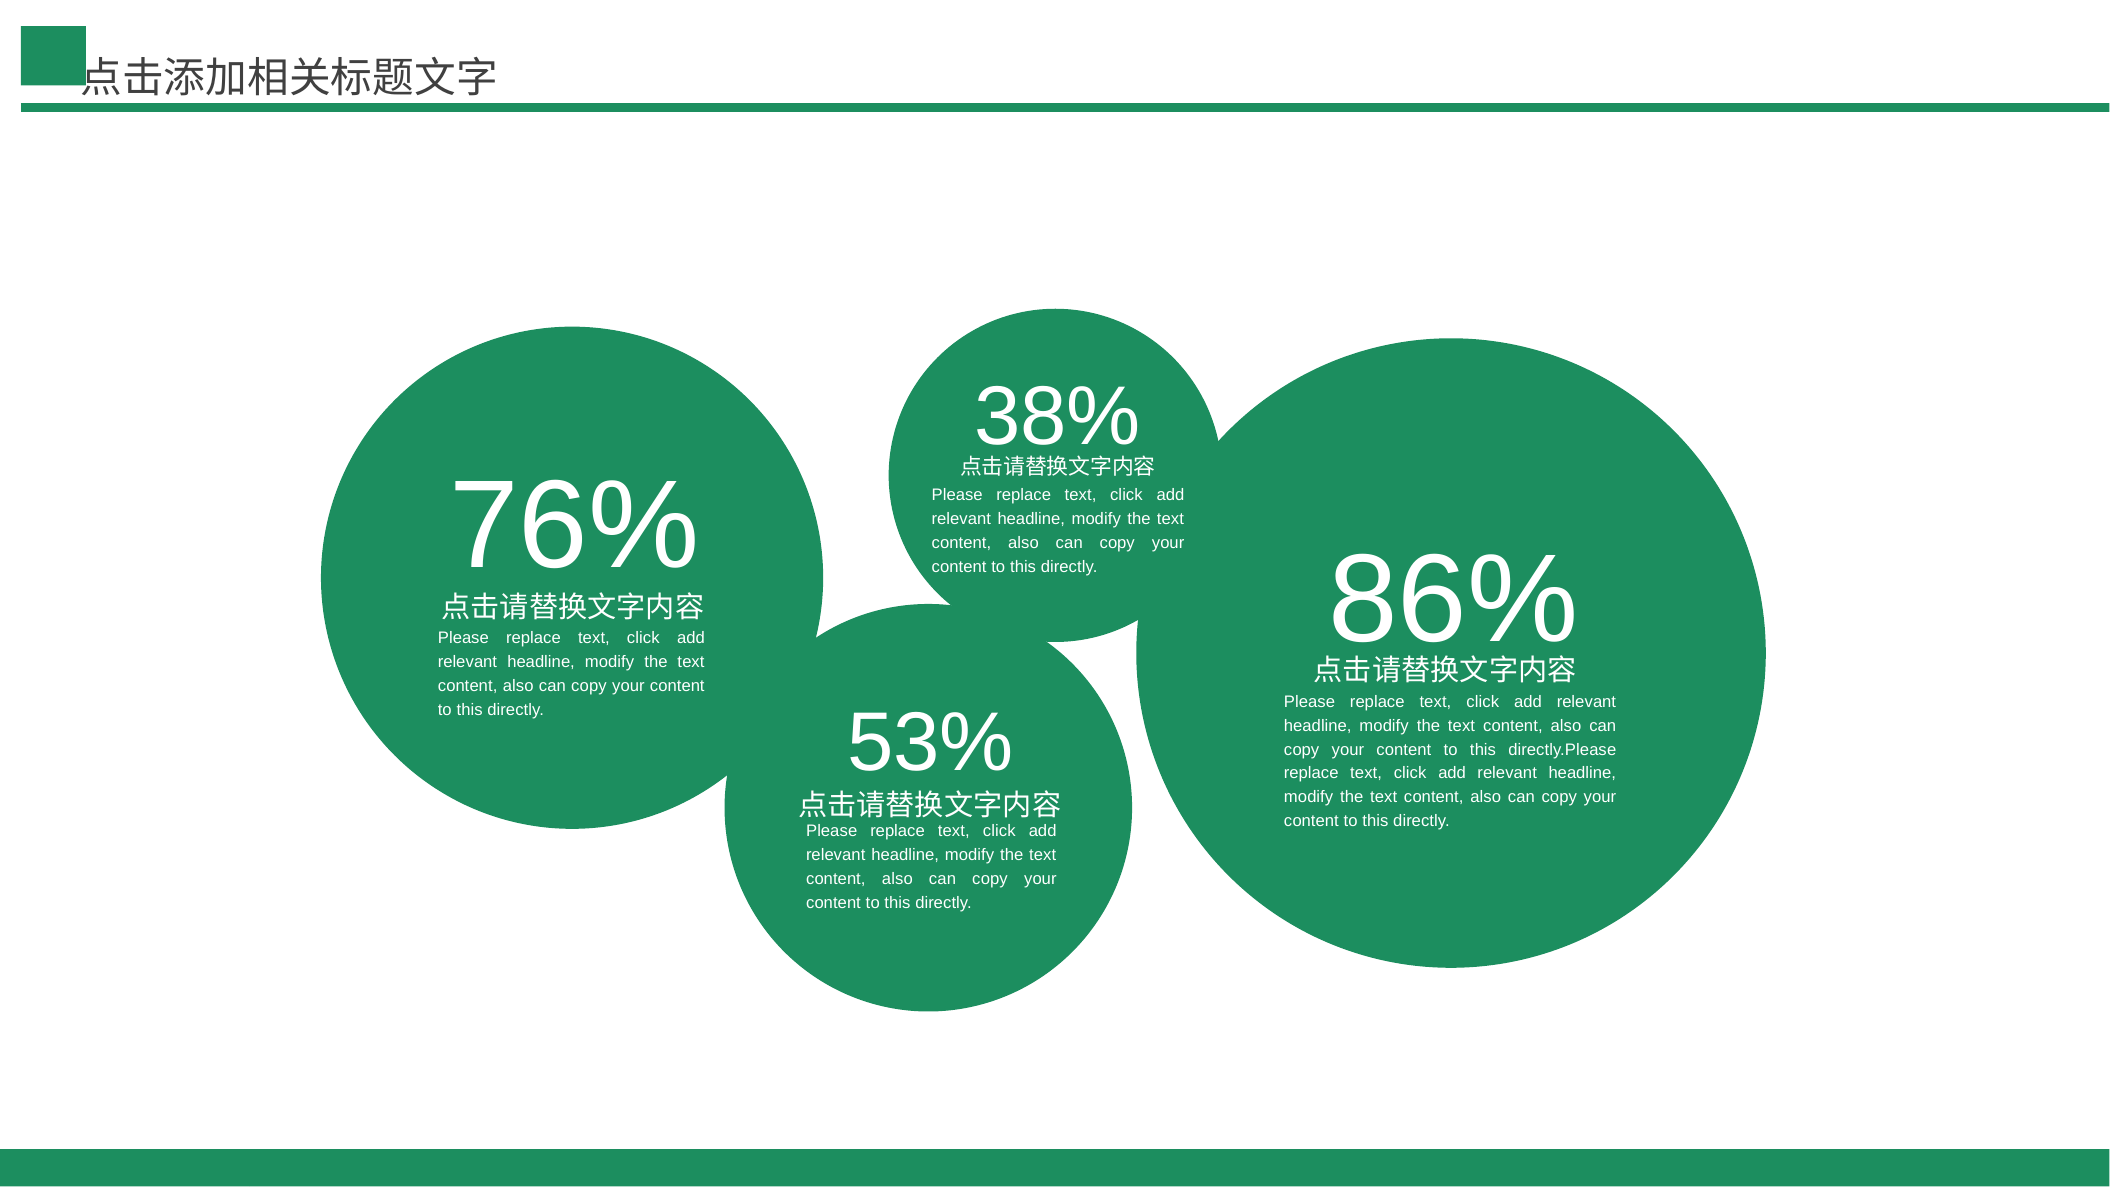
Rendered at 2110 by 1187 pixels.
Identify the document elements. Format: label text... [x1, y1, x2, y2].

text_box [724, 603, 1133, 1012]
text_box 点击添加相关标题文字 [65, 43, 513, 108]
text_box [320, 326, 824, 829]
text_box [1136, 338, 1766, 968]
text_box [888, 308, 1222, 642]
